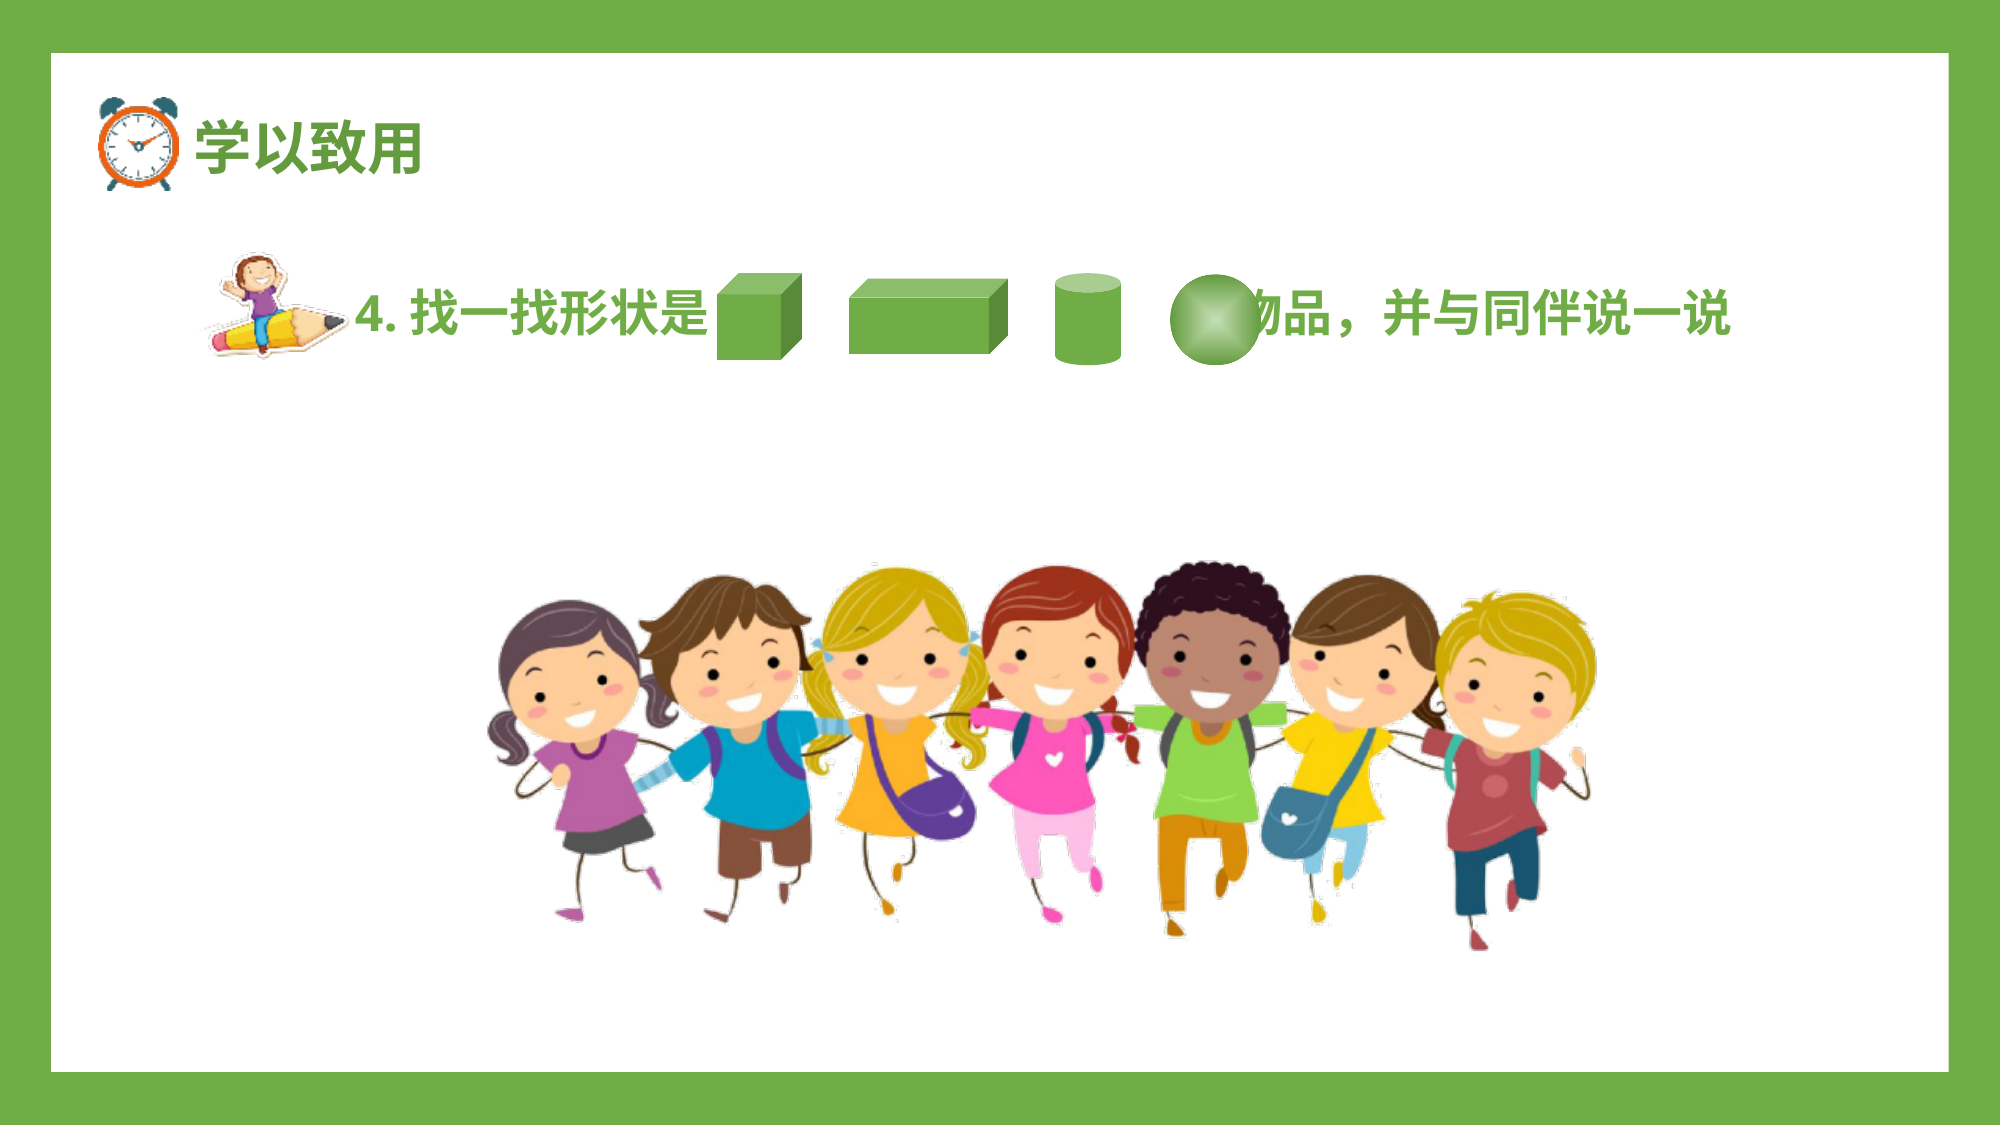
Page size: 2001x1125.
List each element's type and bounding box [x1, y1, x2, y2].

text_box [178, 239, 477, 394]
text_box [1603, 239, 1932, 394]
picture [477, 190, 1603, 1125]
text_box [97, 97, 554, 191]
